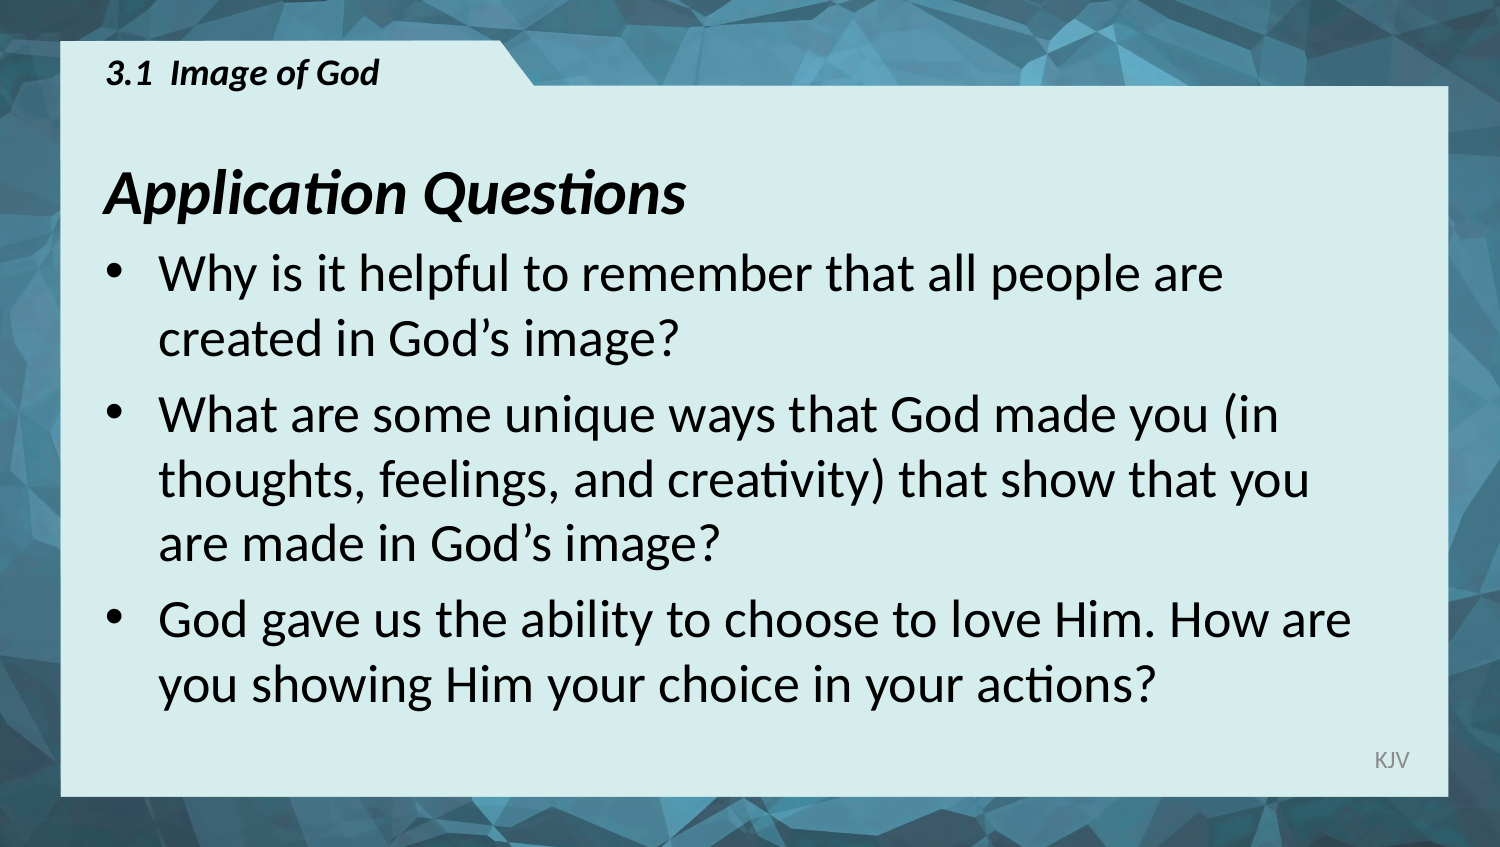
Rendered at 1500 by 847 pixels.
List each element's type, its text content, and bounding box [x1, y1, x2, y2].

title 3.1 Image of God [89, 33, 1420, 108]
footer KJV [950, 736, 1425, 782]
list Application Questions Why is it helpful to remember that all people are created in God’s image? What are some unique ways that God made you (in thoughts, feelings, and creativity) that show that you are made in God’s image? God gave us the ability to choose to love Him. How are you showing Him your choice in your actions? [89, 141, 1403, 722]
picture [0, 0, 1500, 847]
